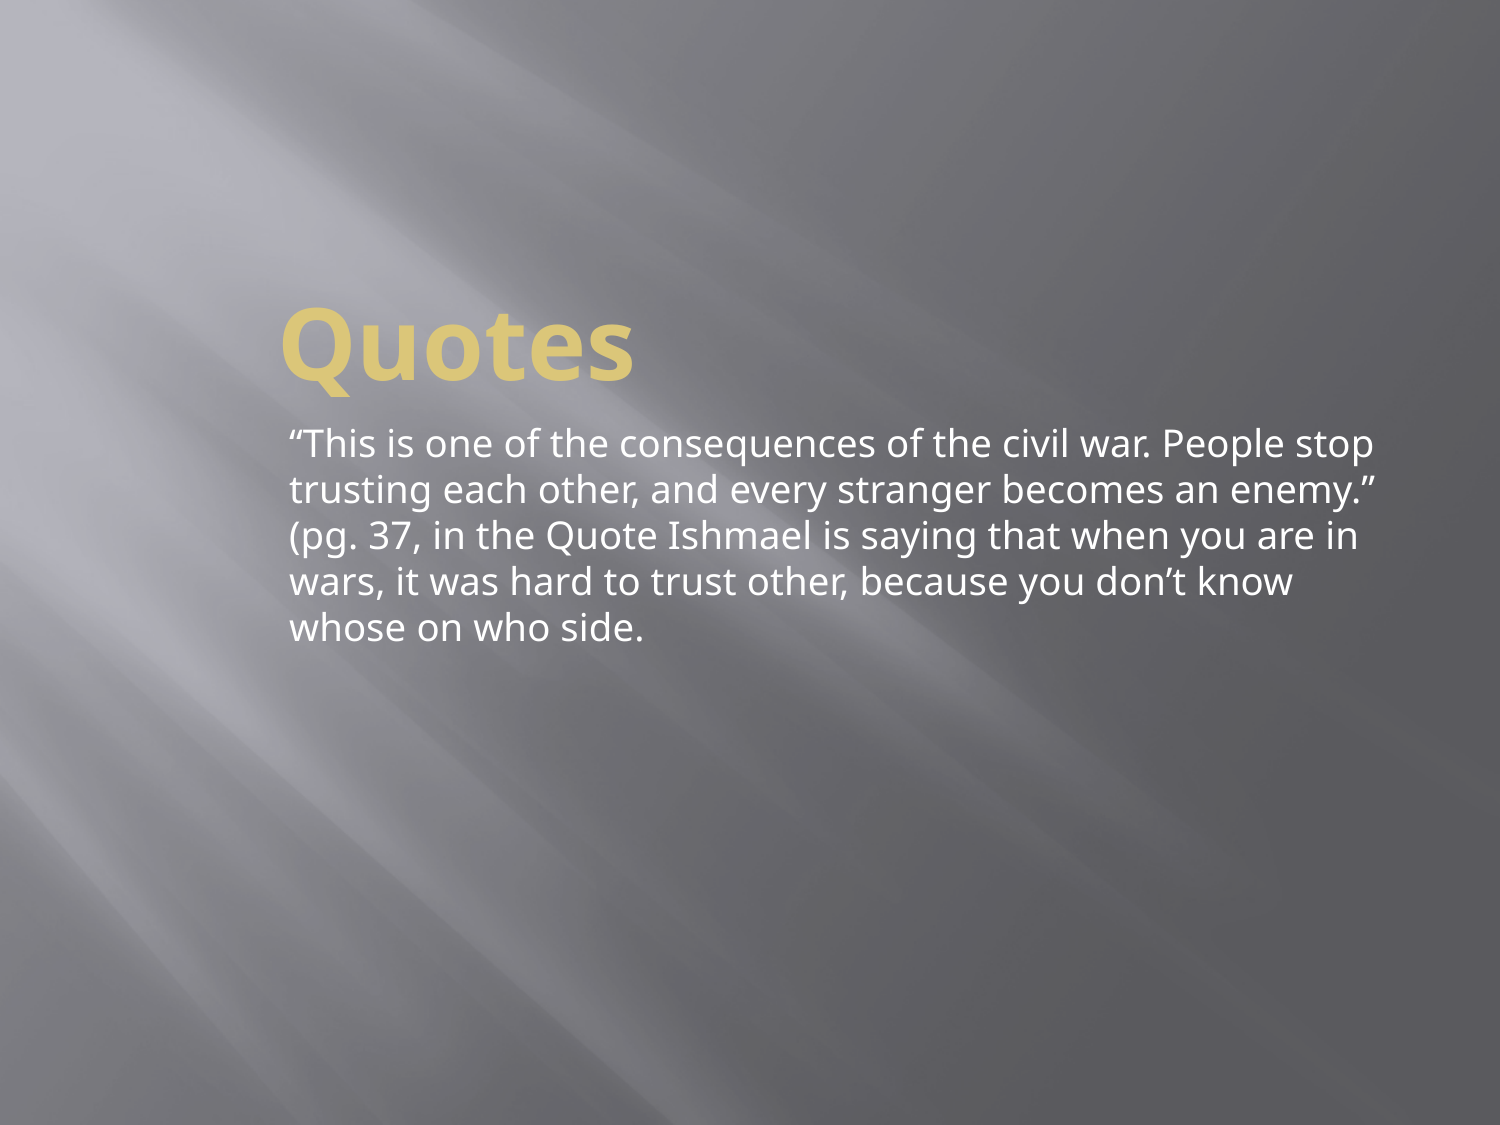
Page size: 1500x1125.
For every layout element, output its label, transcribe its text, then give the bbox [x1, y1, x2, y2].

list “This is one of the consequences of the civil war. People stop trusting each other, and every stranger becomes an enemy.” (pg. 37, in the Quote Ishmael is saying that when you are in wars, it was hard to trust other, because you don’t know whose on who side. [262, 411, 1425, 659]
title Quotes [262, 99, 1425, 400]
